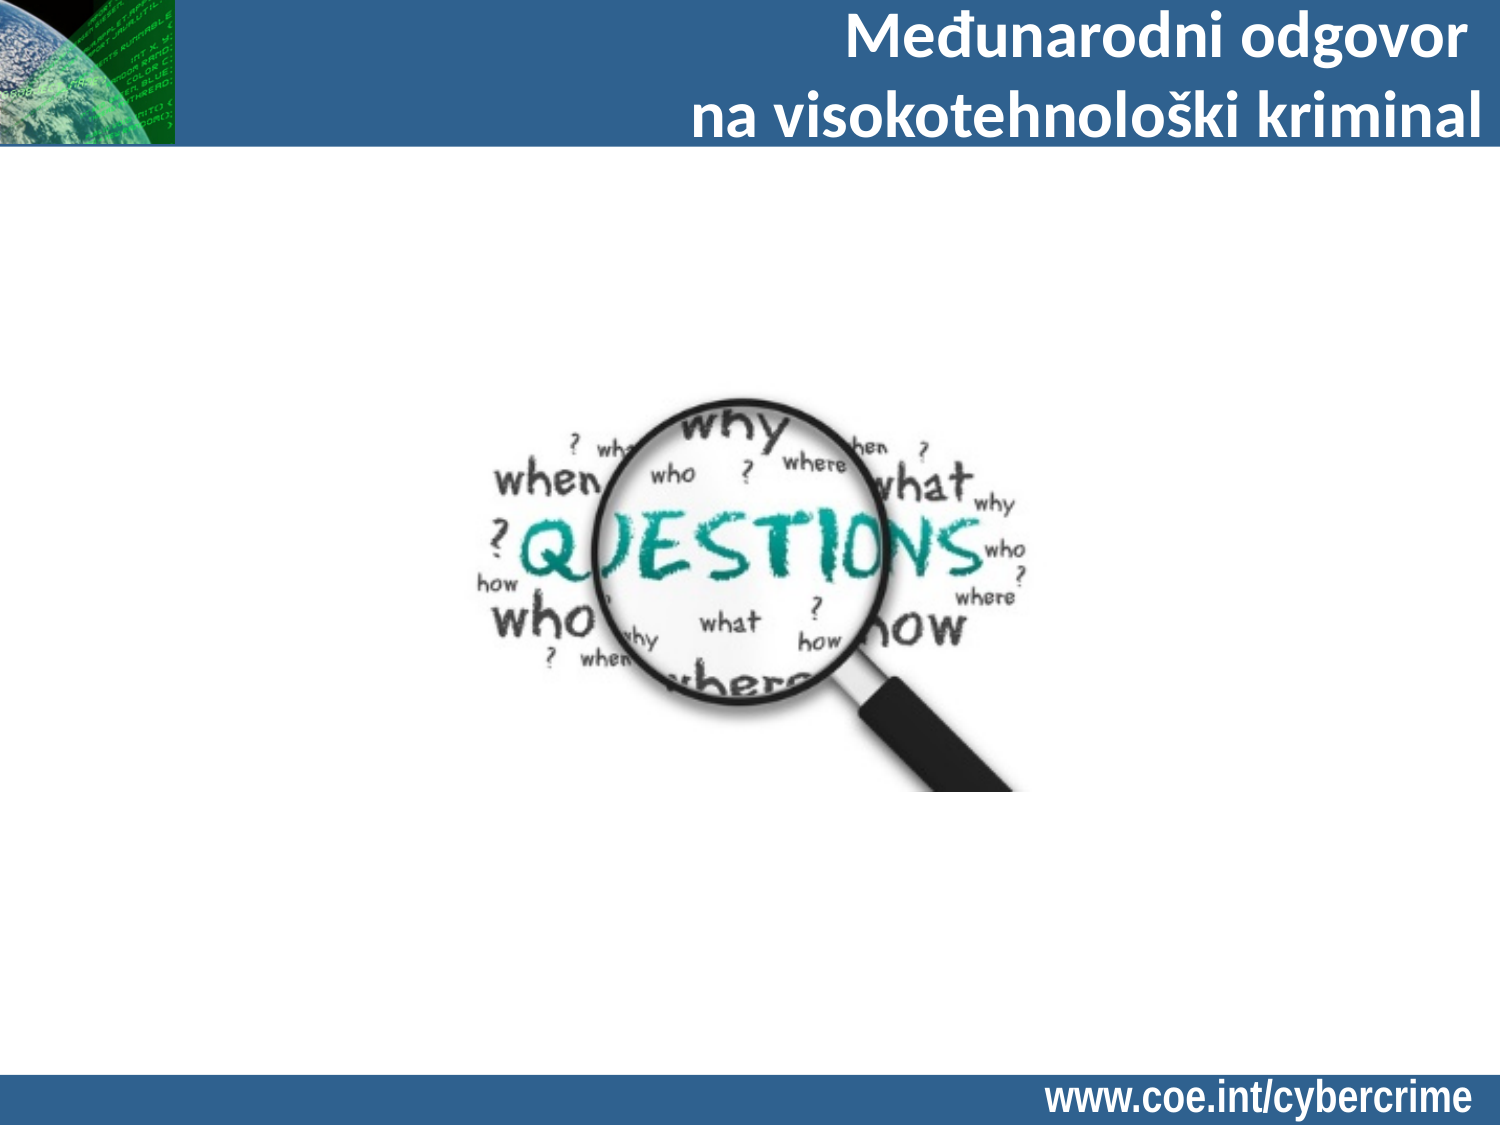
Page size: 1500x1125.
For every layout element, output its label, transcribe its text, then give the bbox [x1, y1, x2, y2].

text_box [0, 1073, 1030, 1125]
text_box www.coe.int/cybercrime [1030, 1059, 1500, 1125]
text_box Međunarodni odgovor na visokotehnološki kriminal [177, 0, 1500, 149]
picture [0, 0, 175, 144]
picture [443, 332, 1057, 793]
